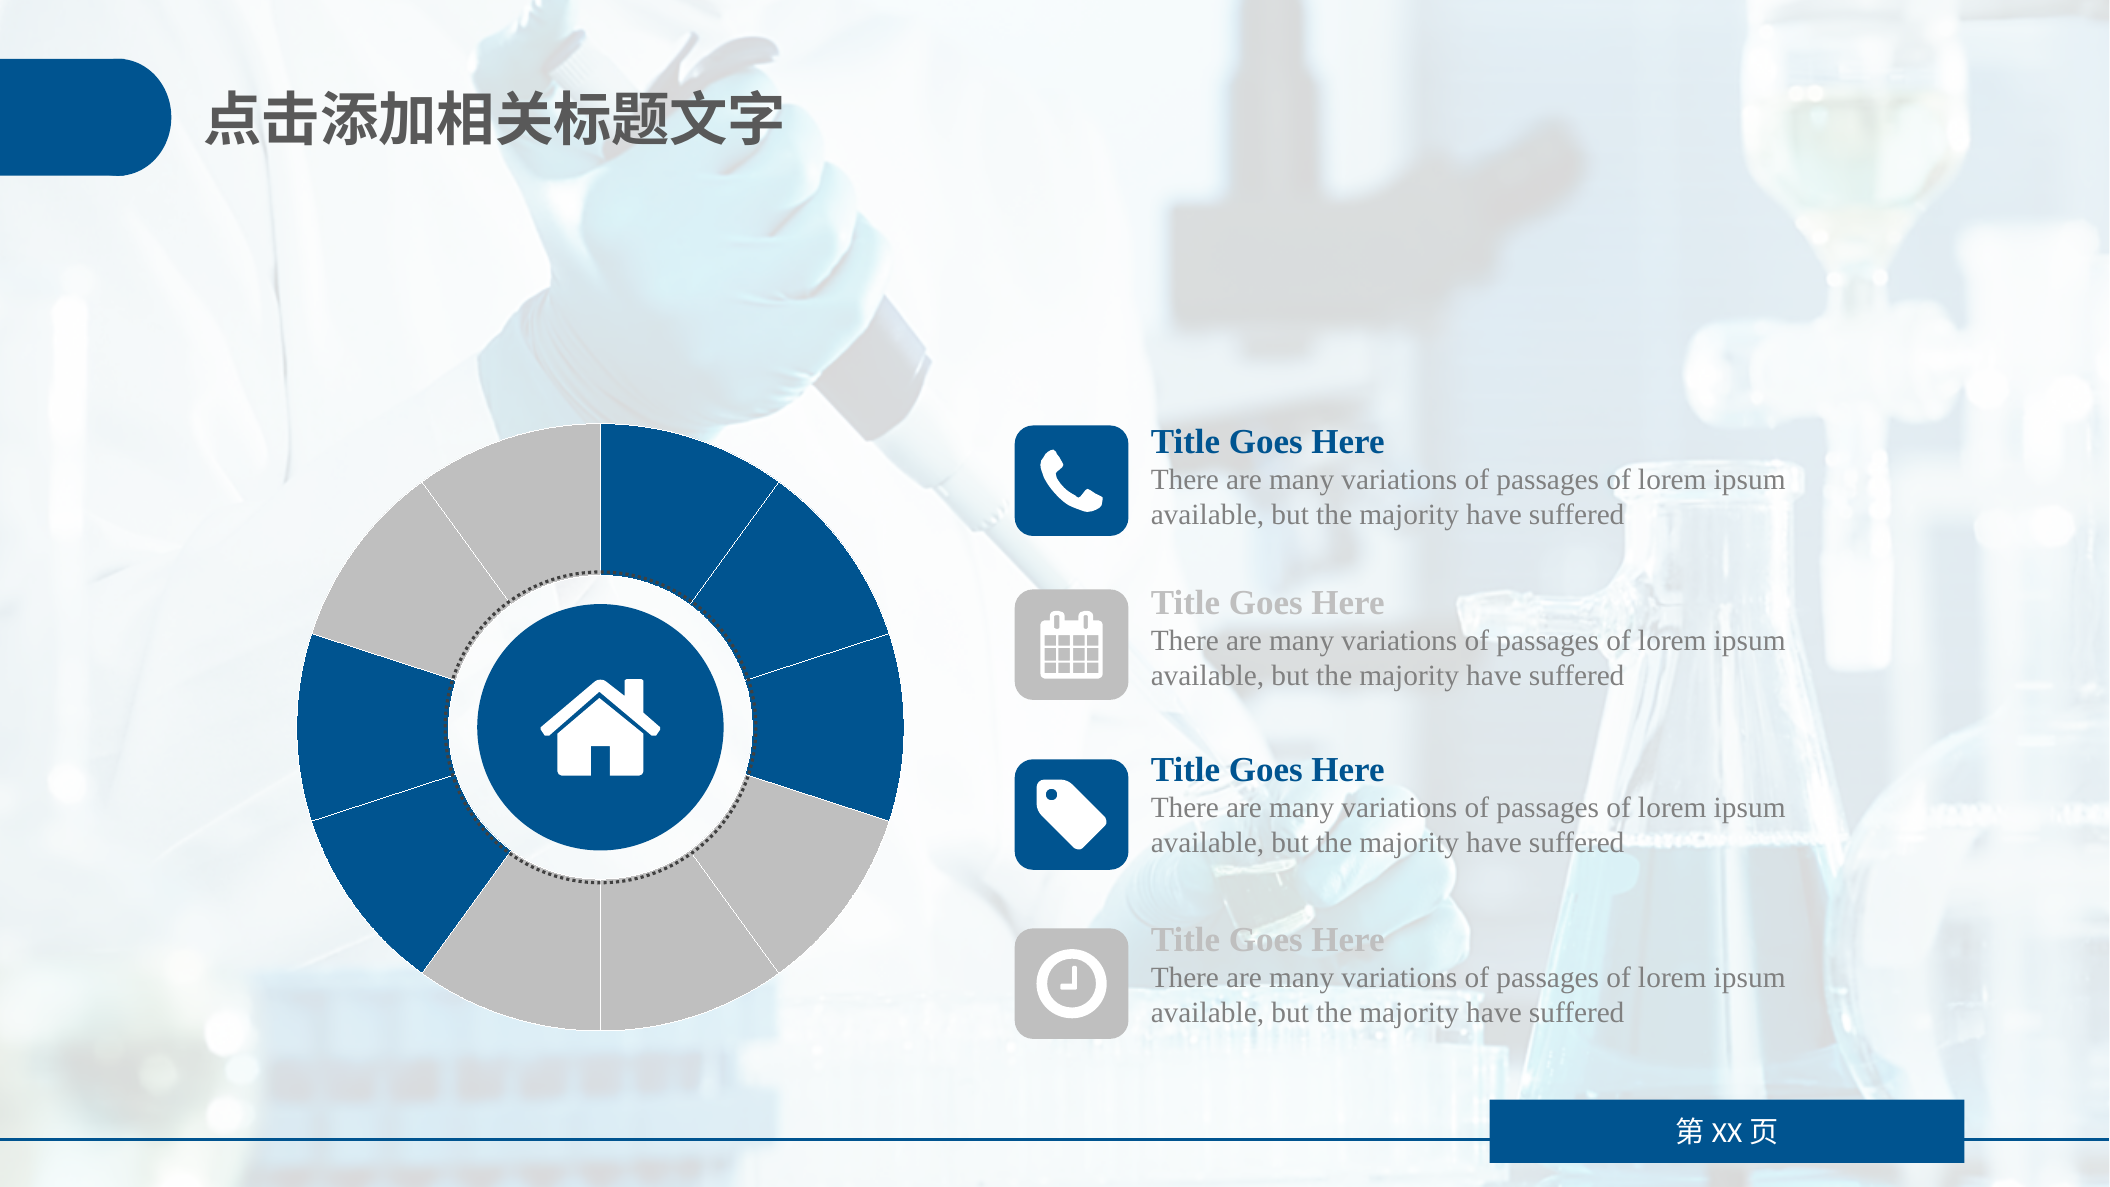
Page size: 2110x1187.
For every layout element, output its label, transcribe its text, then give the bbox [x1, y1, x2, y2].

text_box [1014, 759, 1129, 870]
slide_number 第XX页 [1489, 1140, 1965, 1163]
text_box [1014, 589, 1129, 700]
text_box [0, 58, 172, 176]
text_box Title Goes Here There are many variations of passages of lorem ipsum available, but the majority have suffered [1136, 908, 1826, 1036]
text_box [1014, 928, 1129, 1039]
slide_number 第XX页 [1489, 1099, 1965, 1139]
text_box 点击添加相关标题文字 [188, 74, 838, 160]
text_box Title Goes Here There are many variations of passages of lorem ipsum available, but the majority have suffered [1136, 571, 1826, 699]
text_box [1014, 425, 1129, 536]
text_box Title Goes Here There are many variations of passages of lorem ipsum available, but the majority have suffered [1136, 738, 1826, 866]
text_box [445, 571, 756, 883]
chart [284, 410, 917, 1044]
text_box Title Goes Here There are many variations of passages of lorem ipsum available, but the majority have suffered [1136, 410, 1826, 538]
